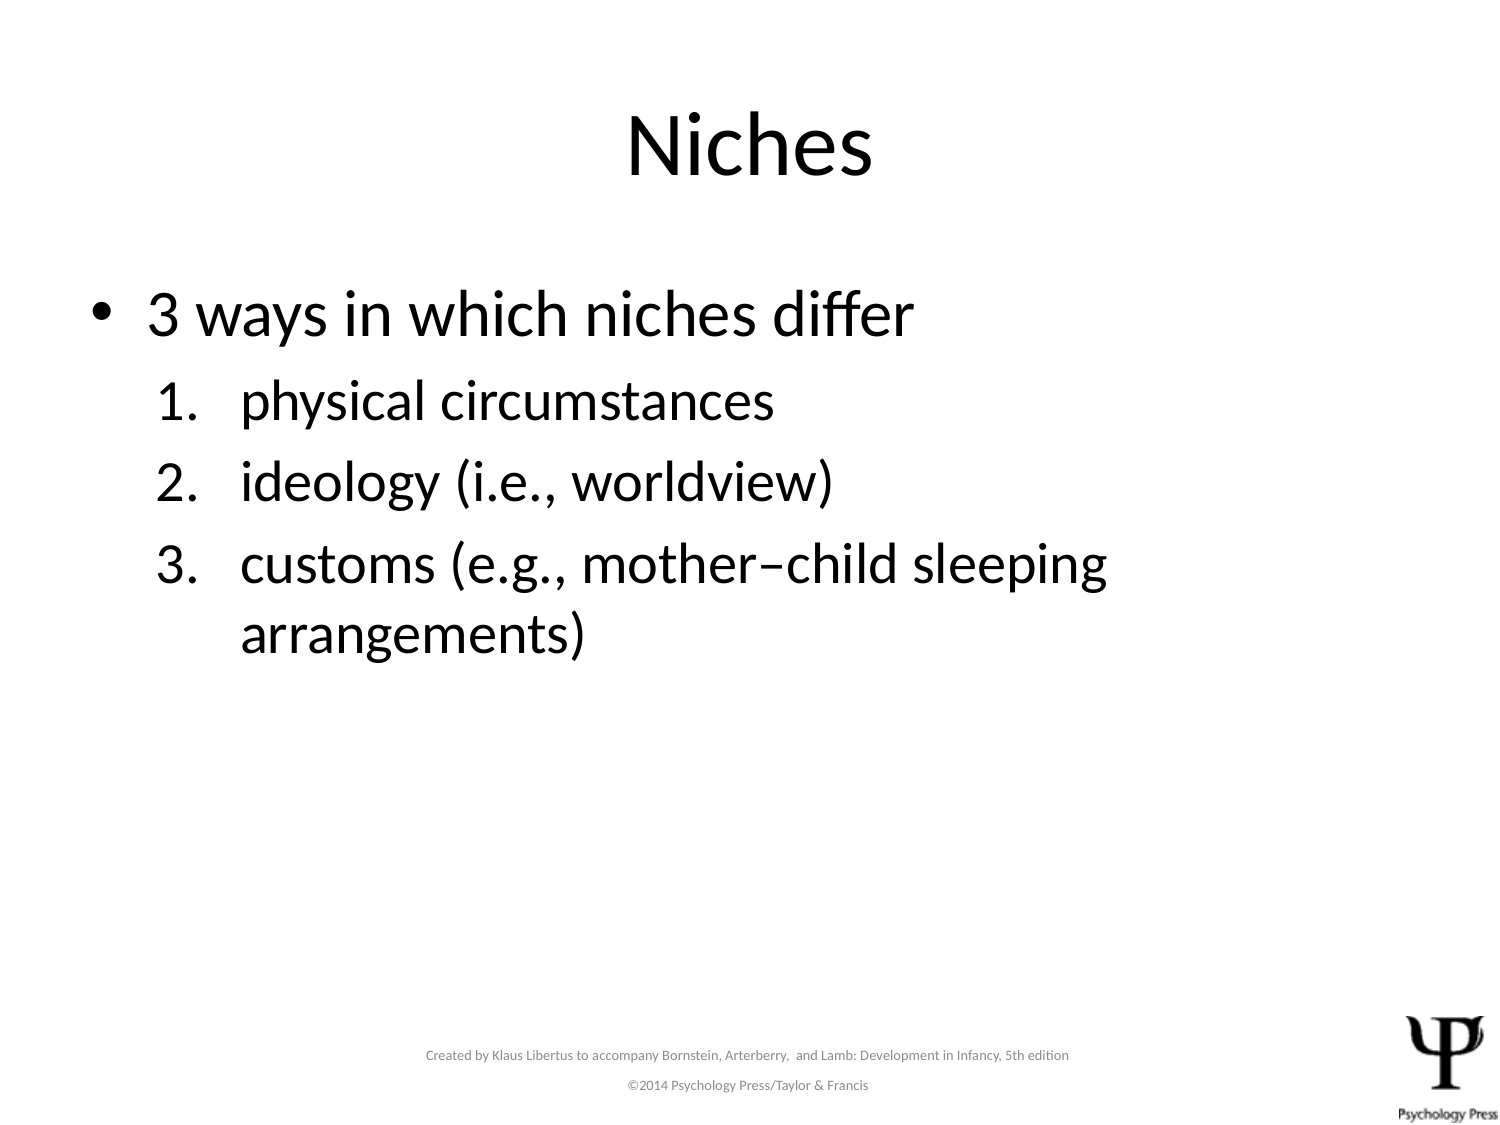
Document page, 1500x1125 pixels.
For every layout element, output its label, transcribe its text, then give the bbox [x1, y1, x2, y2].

picture [1399, 1016, 1498, 1123]
footer Created by Klaus Libertus to accompany Bornstein, Arterberry, and Lamb: Development in Infancy, 5th edition ©2014 Psychology Press/Taylor & Francis [75, 1042, 1425, 1103]
list 3 ways in which niches differ physical circumstances ideology (i.e., worldview) customs (e.g., mother–child sleeping arrangements) [74, 262, 1426, 1006]
title Niches [74, 44, 1426, 233]
